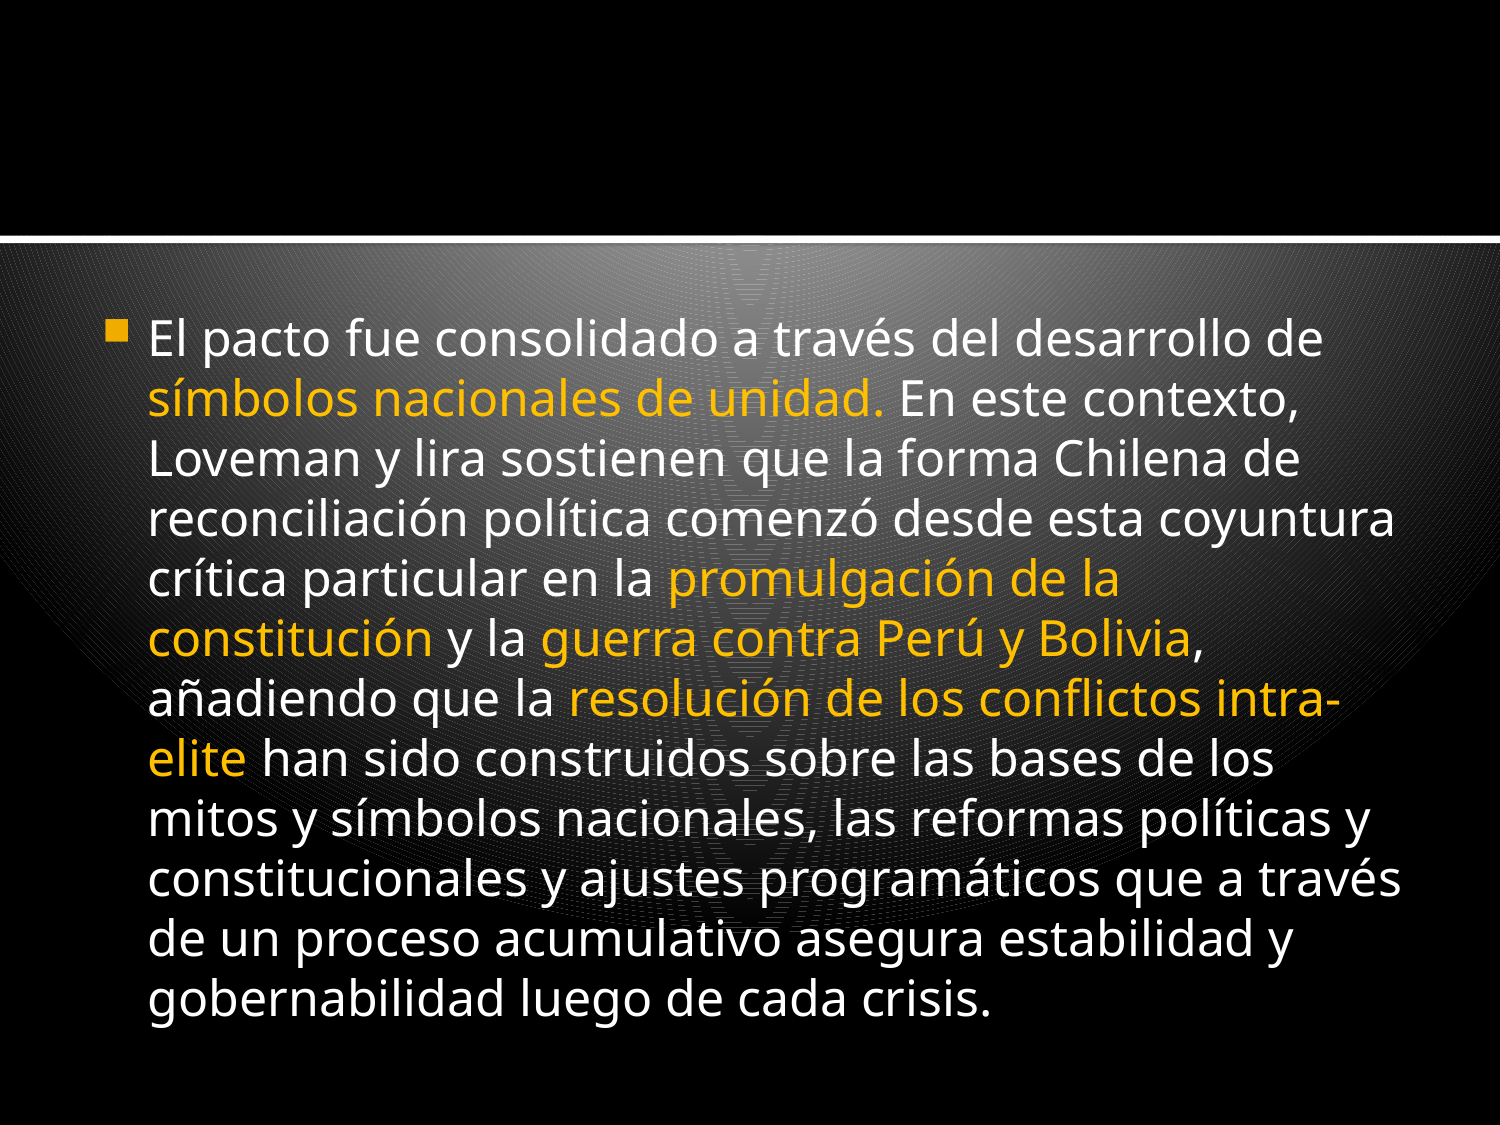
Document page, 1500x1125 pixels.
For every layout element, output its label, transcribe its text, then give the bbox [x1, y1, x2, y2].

list El pacto fue consolidado a través del desarrollo de símbolos nacionales de unidad. En este contexto, Loveman y lira sostienen que la forma Chilena de reconciliación política comenzó desde esta coyuntura crítica particular en la promulgación de la constitución y la guerra contra Perú y Bolivia, añadiendo que la resolución de los conflictos intra-elite han sido construidos sobre las bases de los mitos y símbolos nacionales, las reformas políticas y constitucionales y ajustes programáticos que a través de un proceso acumulativo asegura estabilidad y gobernabilidad luego de cada crisis. [75, 291, 1425, 1050]
